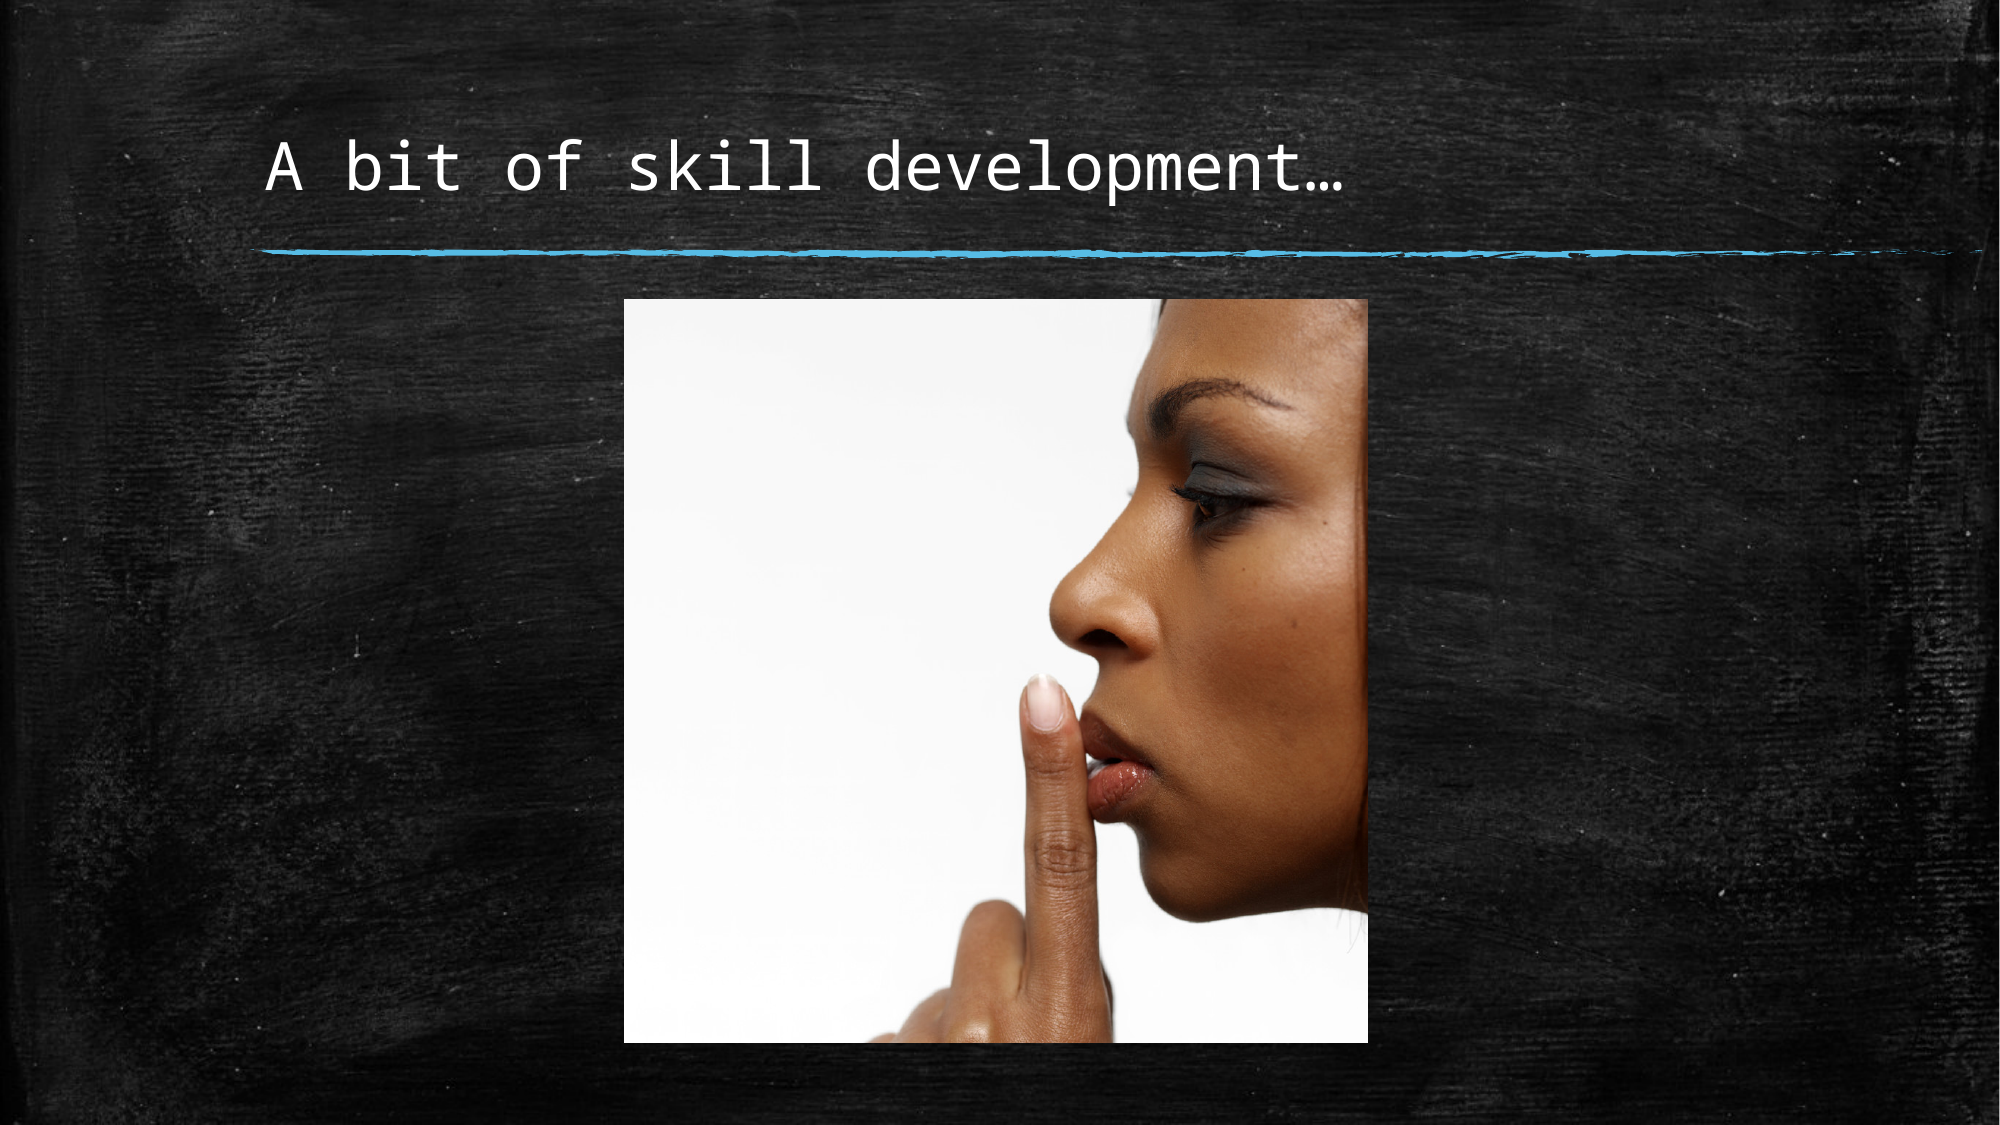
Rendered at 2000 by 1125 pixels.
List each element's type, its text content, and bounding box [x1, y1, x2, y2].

title A bit of skill development… [249, 45, 1750, 213]
picture [624, 299, 1368, 1043]
